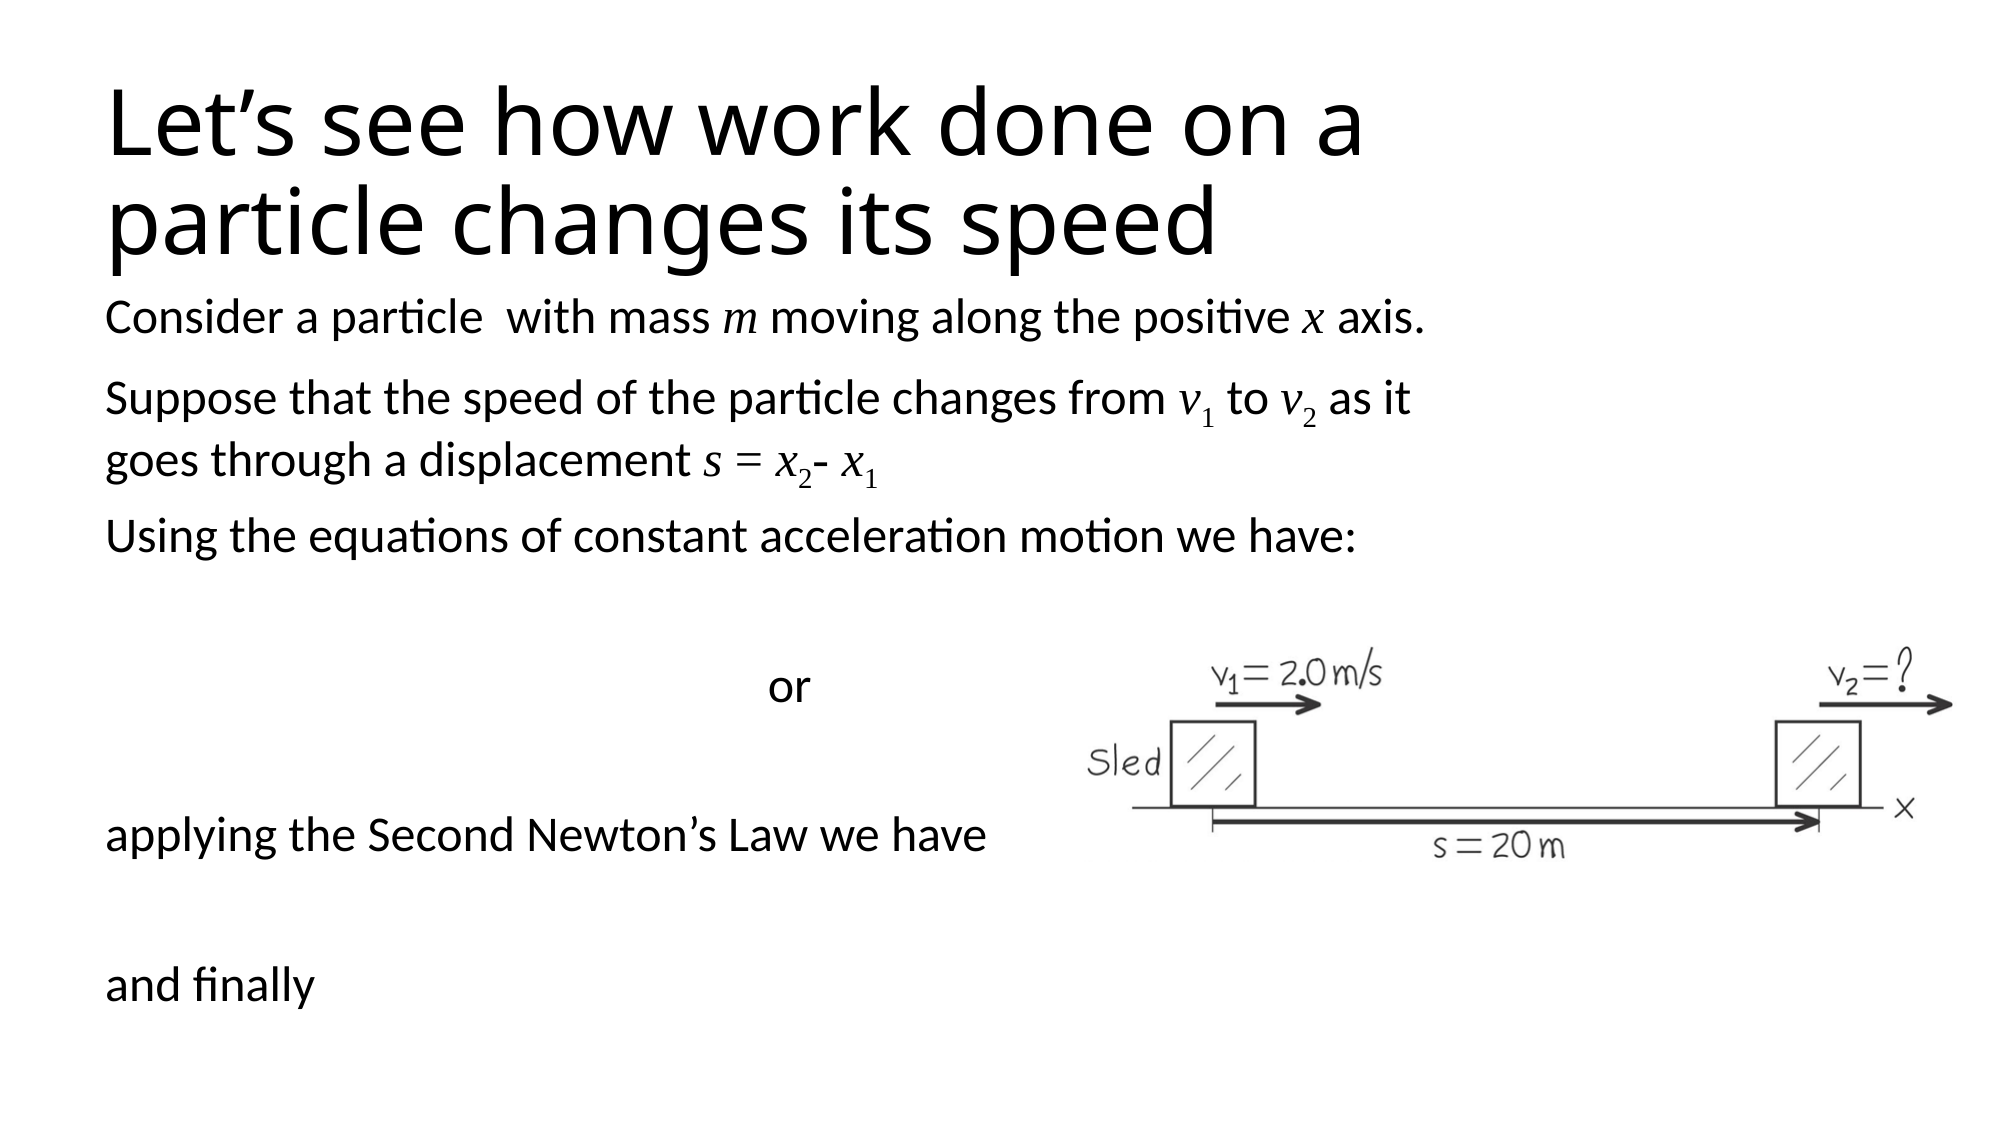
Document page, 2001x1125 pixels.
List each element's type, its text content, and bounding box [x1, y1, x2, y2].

picture [1083, 641, 1958, 862]
title Let’s see how work done on a particle changes its speed [90, 66, 1501, 284]
